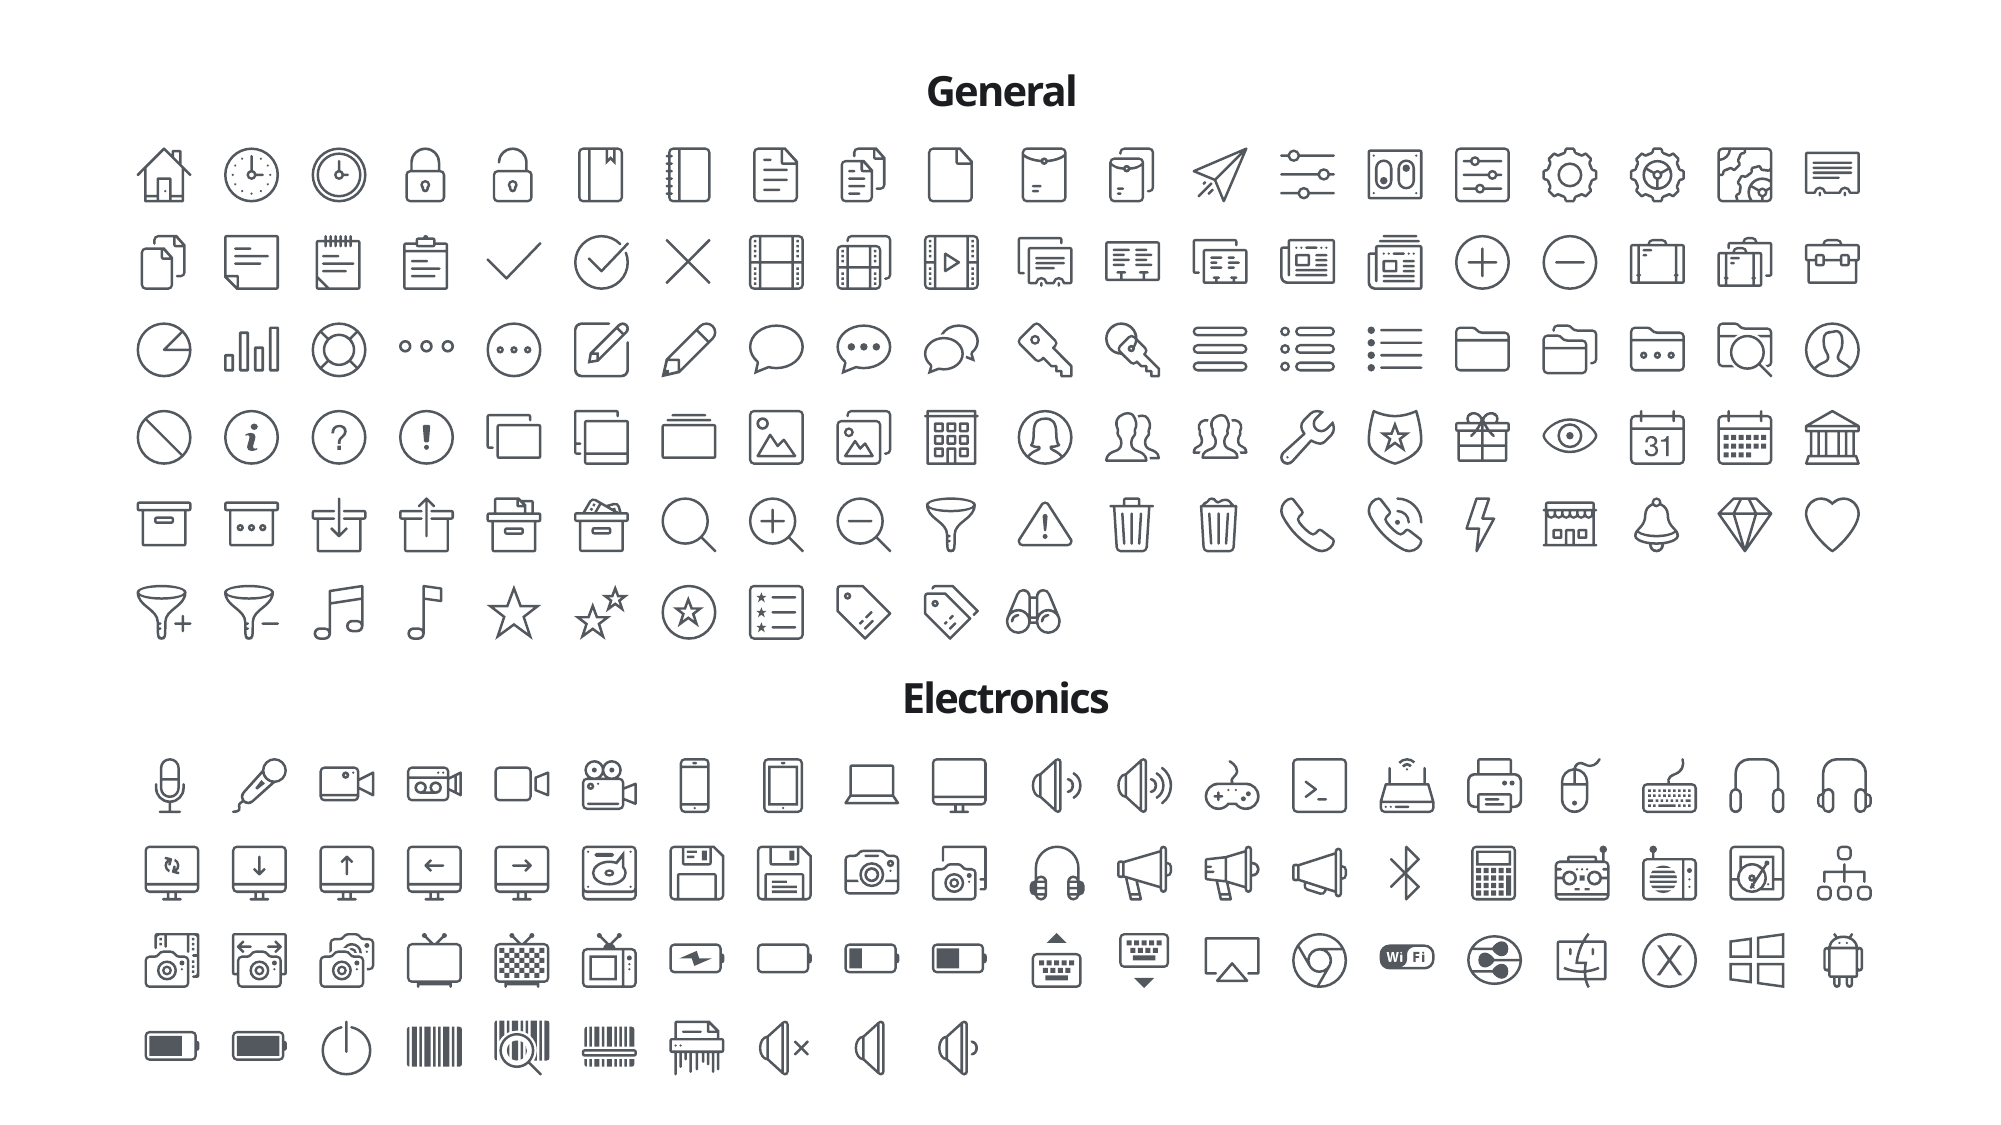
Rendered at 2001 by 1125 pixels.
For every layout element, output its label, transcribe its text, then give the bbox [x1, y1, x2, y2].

text_box [844, 943, 900, 974]
text_box [544, 1020, 550, 1061]
text_box [1134, 977, 1155, 988]
text_box [319, 947, 365, 988]
text_box [224, 353, 235, 372]
text_box [1729, 937, 1752, 958]
text_box [403, 234, 449, 290]
text_box [1192, 343, 1248, 354]
text_box [1367, 149, 1423, 200]
text_box [1823, 933, 1864, 988]
text_box [1105, 411, 1148, 462]
text_box [671, 413, 707, 417]
text_box [846, 234, 892, 280]
text_box [494, 766, 532, 802]
text_box [1295, 361, 1336, 372]
text_box [1856, 885, 1872, 901]
text_box [1292, 758, 1348, 814]
text_box [925, 497, 976, 553]
text_box [140, 247, 174, 290]
text_box [1717, 409, 1773, 465]
text_box [1367, 409, 1423, 465]
text_box [136, 147, 192, 203]
text_box [441, 340, 455, 353]
text_box [1021, 147, 1067, 203]
text_box [1367, 338, 1375, 347]
text_box [1155, 772, 1165, 799]
text_box [499, 1020, 542, 1076]
text_box [669, 845, 725, 901]
text_box [836, 419, 882, 465]
text_box [492, 147, 533, 203]
text_box [1629, 409, 1685, 465]
text_box [136, 501, 192, 547]
text_box [1280, 186, 1336, 200]
text_box [606, 1059, 612, 1067]
text_box [1117, 758, 1148, 814]
text_box [1389, 845, 1420, 901]
text_box [578, 147, 624, 203]
text_box [486, 413, 532, 449]
text_box [923, 592, 972, 640]
text_box [311, 322, 367, 378]
text_box [931, 758, 987, 814]
text_box [144, 1030, 200, 1061]
text_box [846, 409, 892, 455]
text_box [1066, 778, 1075, 794]
text_box [1292, 933, 1348, 988]
text_box [594, 1059, 600, 1067]
text_box [666, 418, 712, 422]
text_box [174, 614, 192, 633]
text_box [1017, 236, 1063, 275]
text_box [311, 409, 367, 465]
text_box [1192, 418, 1209, 454]
text_box [661, 497, 717, 553]
text_box [1455, 326, 1510, 372]
text_box [852, 147, 886, 190]
text_box [1804, 151, 1860, 197]
text_box [594, 1026, 600, 1047]
text_box [1204, 845, 1260, 901]
text_box [311, 147, 367, 203]
text_box [1455, 412, 1510, 462]
text_box [1817, 758, 1872, 814]
text_box [836, 244, 882, 290]
text_box [1031, 758, 1062, 814]
text_box [238, 331, 250, 372]
text_box [144, 950, 190, 988]
text_box [1109, 497, 1155, 553]
text_box [1192, 361, 1248, 372]
text_box [1756, 932, 1785, 958]
text_box [1280, 497, 1336, 553]
text_box [144, 845, 200, 901]
text_box [1204, 760, 1260, 811]
text_box [534, 771, 550, 797]
text_box [836, 497, 892, 553]
text_box [1295, 343, 1336, 354]
text_box [1029, 845, 1085, 901]
text_box [136, 322, 192, 378]
text_box [224, 147, 280, 203]
text_box [836, 324, 892, 375]
text_box [854, 1020, 885, 1076]
text_box [406, 1026, 410, 1067]
text_box [268, 326, 280, 372]
text_box [581, 760, 637, 811]
text_box [941, 845, 987, 891]
text_box [1642, 758, 1698, 814]
text_box [1804, 497, 1860, 553]
text_box [1727, 236, 1773, 277]
text_box [315, 234, 361, 290]
text_box [1119, 933, 1170, 968]
text_box [661, 322, 717, 378]
text_box [154, 933, 200, 978]
text_box [574, 322, 629, 378]
text_box [1717, 147, 1773, 203]
text_box [1455, 147, 1510, 203]
text_box [1556, 932, 1607, 988]
text_box [1836, 845, 1852, 861]
text_box [406, 766, 462, 802]
text_box [1292, 847, 1348, 898]
text_box [136, 584, 187, 640]
text_box [1280, 168, 1336, 181]
text_box [581, 933, 637, 988]
text_box [1455, 234, 1510, 290]
text_box [399, 409, 455, 465]
text_box [927, 147, 973, 203]
text_box [844, 849, 900, 895]
text_box [496, 423, 542, 459]
text_box [1367, 244, 1423, 290]
text_box [319, 766, 375, 802]
text_box [1380, 353, 1423, 357]
text_box [1017, 501, 1073, 547]
text_box [406, 845, 462, 901]
text_box [1471, 845, 1517, 901]
text_box [1542, 334, 1588, 375]
text_box [1027, 246, 1073, 287]
text_box [665, 147, 711, 203]
text_box [1804, 409, 1860, 465]
text_box [1367, 497, 1423, 553]
text_box [931, 863, 977, 901]
text_box [1192, 326, 1248, 337]
text_box [231, 933, 287, 988]
text_box [231, 845, 287, 901]
text_box [1017, 322, 1073, 378]
text_box [1629, 147, 1685, 203]
text_box [1729, 962, 1752, 984]
text_box [1634, 497, 1680, 553]
text_box [836, 584, 892, 640]
text_box [661, 584, 717, 640]
text_box [1756, 962, 1785, 988]
text_box [1017, 409, 1073, 465]
text_box [1046, 933, 1067, 943]
text_box [1072, 772, 1082, 799]
text_box [748, 409, 804, 465]
text_box [224, 501, 280, 547]
text_box [970, 1040, 979, 1056]
text_box [844, 764, 900, 805]
text_box [1105, 241, 1161, 282]
text_box [665, 238, 711, 284]
text_box [1717, 246, 1763, 287]
text_box [1817, 885, 1832, 901]
text_box [1280, 361, 1291, 372]
text_box [494, 845, 550, 901]
text_box [1382, 234, 1418, 238]
text_box [443, 1026, 450, 1067]
text_box [756, 845, 812, 901]
text_box [1149, 778, 1158, 794]
text_box [1117, 845, 1173, 901]
text_box [1201, 413, 1239, 459]
text_box [583, 419, 629, 465]
text_box [629, 1059, 635, 1067]
text_box [399, 340, 412, 353]
text_box [1280, 343, 1291, 354]
text_box [136, 409, 192, 465]
text_box [486, 584, 542, 640]
text_box [1629, 238, 1685, 284]
text_box [1204, 937, 1260, 975]
text_box [486, 242, 542, 280]
text_box [231, 758, 287, 814]
text_box [1137, 414, 1161, 460]
text_box [1215, 962, 1249, 983]
text_box [1398, 758, 1416, 768]
text_box [1105, 322, 1161, 378]
text_box [748, 584, 804, 640]
text_box [1280, 238, 1336, 284]
text_box [606, 1026, 612, 1047]
text_box [1280, 326, 1291, 337]
text_box [153, 234, 186, 278]
text_box [748, 497, 804, 553]
text_box [840, 159, 874, 203]
text_box [1119, 147, 1155, 193]
text_box [629, 1026, 635, 1047]
text_box [661, 423, 717, 459]
text_box [224, 409, 280, 465]
text_box [574, 234, 629, 290]
text_box [1542, 234, 1598, 290]
text_box [1367, 326, 1375, 335]
text_box [756, 943, 812, 974]
text_box [417, 497, 436, 538]
text_box [1629, 326, 1685, 372]
text_box [1379, 766, 1435, 814]
text_box [1542, 501, 1598, 547]
text_box [330, 497, 348, 538]
text_box [1231, 418, 1248, 454]
text_box [313, 584, 364, 640]
text_box General [922, 61, 1081, 118]
text_box [494, 933, 550, 988]
text_box [1295, 326, 1336, 337]
text_box [1378, 239, 1420, 243]
text_box [1717, 497, 1773, 553]
text_box [1642, 845, 1698, 901]
text_box [1367, 351, 1375, 359]
text_box [574, 602, 612, 640]
text_box [407, 584, 443, 640]
text_box [321, 1026, 372, 1076]
text_box [1367, 364, 1375, 372]
text_box [601, 1026, 605, 1047]
text_box [486, 497, 542, 553]
text_box [763, 758, 804, 814]
text_box [574, 498, 629, 553]
text_box [1280, 409, 1336, 465]
text_box [1804, 238, 1860, 284]
text_box [1202, 248, 1248, 284]
text_box [669, 943, 725, 974]
text_box [758, 1020, 789, 1076]
text_box [224, 234, 280, 290]
text_box [1199, 497, 1238, 553]
text_box [253, 346, 265, 372]
text_box [923, 409, 979, 465]
text_box [1280, 149, 1336, 162]
text_box [748, 324, 804, 375]
text_box [154, 758, 185, 814]
text_box [1729, 845, 1785, 901]
text_box [1467, 935, 1523, 986]
text_box [411, 1026, 417, 1067]
text_box [224, 584, 275, 640]
text_box [1005, 588, 1061, 634]
text_box [406, 933, 462, 988]
text_box [1804, 322, 1860, 378]
text_box [1109, 157, 1145, 203]
text_box [486, 322, 542, 378]
text_box [1192, 147, 1248, 203]
text_box [1836, 885, 1852, 901]
text_box [1160, 766, 1173, 805]
text_box [1465, 497, 1496, 553]
text_box [1467, 758, 1523, 814]
text_box [669, 1020, 725, 1076]
text_box [1552, 324, 1598, 365]
text_box [1554, 845, 1610, 901]
text_box [1560, 758, 1601, 814]
text_box [424, 1026, 431, 1067]
text_box [420, 340, 433, 353]
text_box [399, 509, 455, 553]
text_box [581, 845, 637, 901]
text_box [1192, 238, 1238, 274]
text_box [1823, 863, 1866, 883]
text_box [753, 147, 799, 203]
text_box [793, 1040, 809, 1056]
text_box [1542, 147, 1598, 203]
text_box [748, 234, 804, 290]
text_box [1031, 952, 1082, 988]
text_box [601, 584, 629, 613]
text_box Electronics [898, 668, 1113, 725]
text_box [451, 1026, 455, 1067]
text_box [1379, 944, 1435, 970]
text_box [319, 845, 375, 901]
text_box [231, 1030, 287, 1061]
text_box [1642, 933, 1698, 988]
text_box [574, 409, 619, 455]
text_box [679, 758, 710, 814]
text_box [940, 324, 979, 362]
text_box [311, 509, 367, 553]
text_box [1717, 322, 1773, 378]
text_box [1380, 328, 1423, 332]
text_box [329, 933, 375, 971]
text_box [923, 336, 964, 375]
text_box [1729, 758, 1785, 814]
text_box [931, 943, 987, 974]
text_box [581, 1049, 637, 1057]
text_box [923, 234, 979, 290]
text_box [1542, 418, 1598, 454]
text_box [405, 147, 446, 203]
text_box [938, 1020, 969, 1076]
text_box [931, 584, 979, 617]
text_box [456, 1026, 462, 1067]
